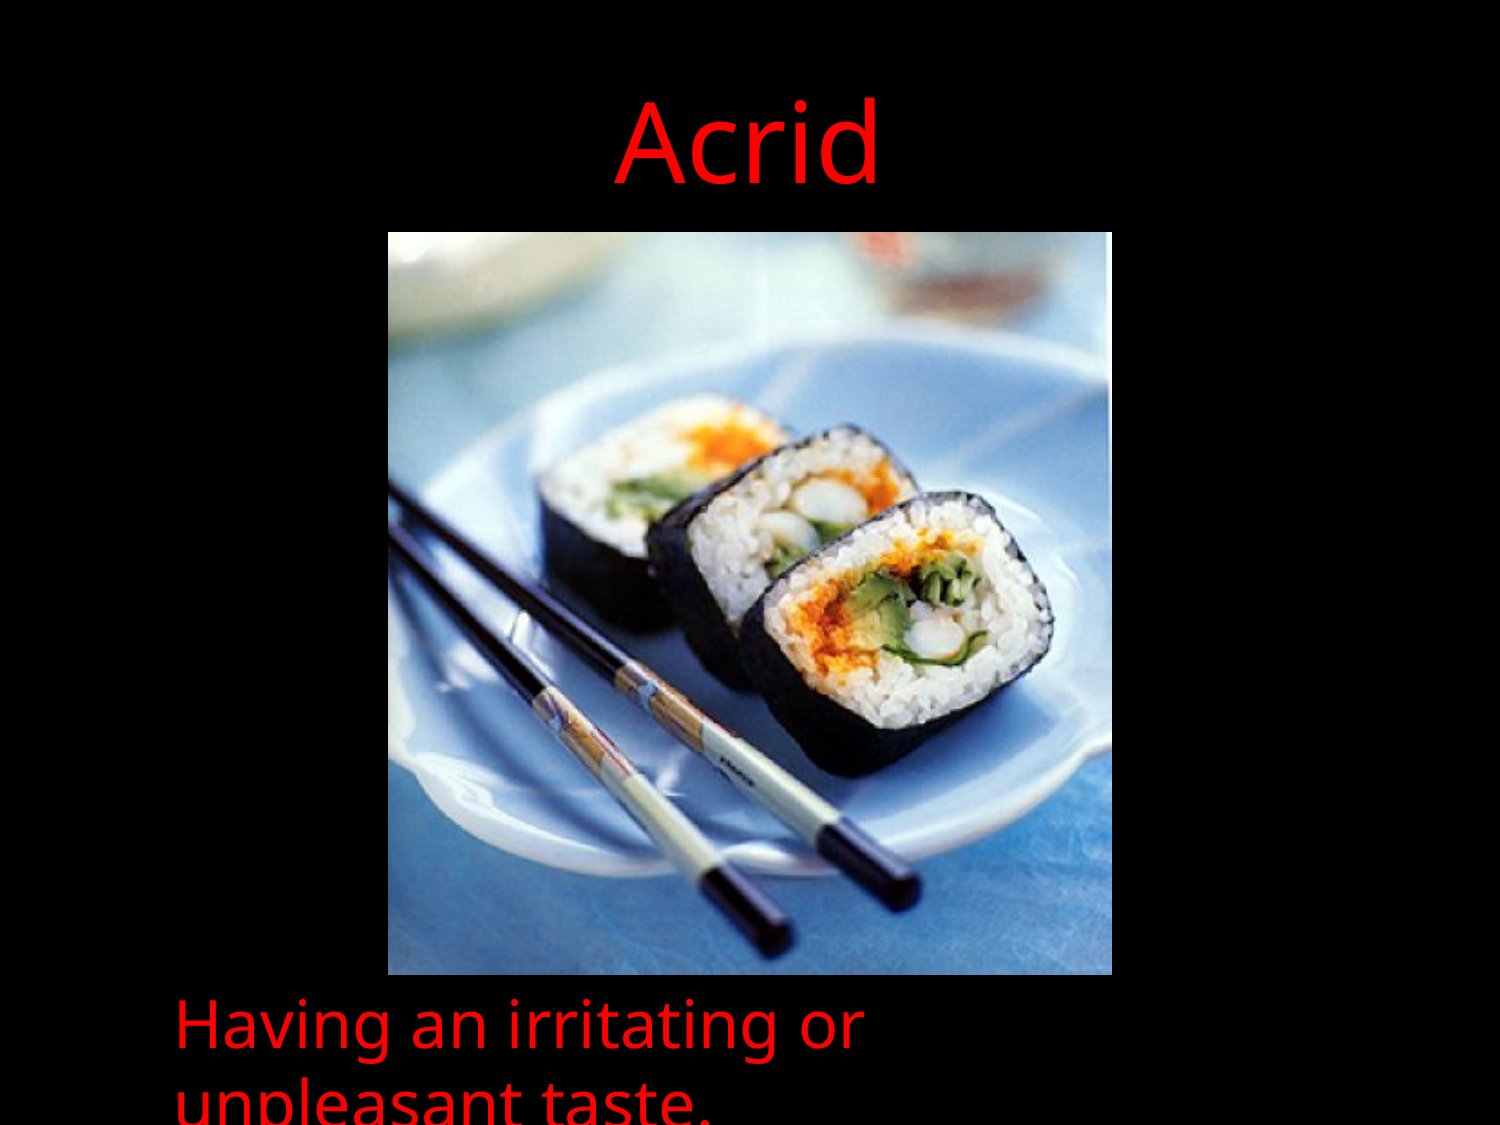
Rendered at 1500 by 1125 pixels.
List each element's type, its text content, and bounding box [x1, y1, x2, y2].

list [74, 232, 1426, 976]
title Acrid [75, 45, 1425, 231]
text_box Having an irritating or unpleasant taste. [158, 984, 1053, 1125]
